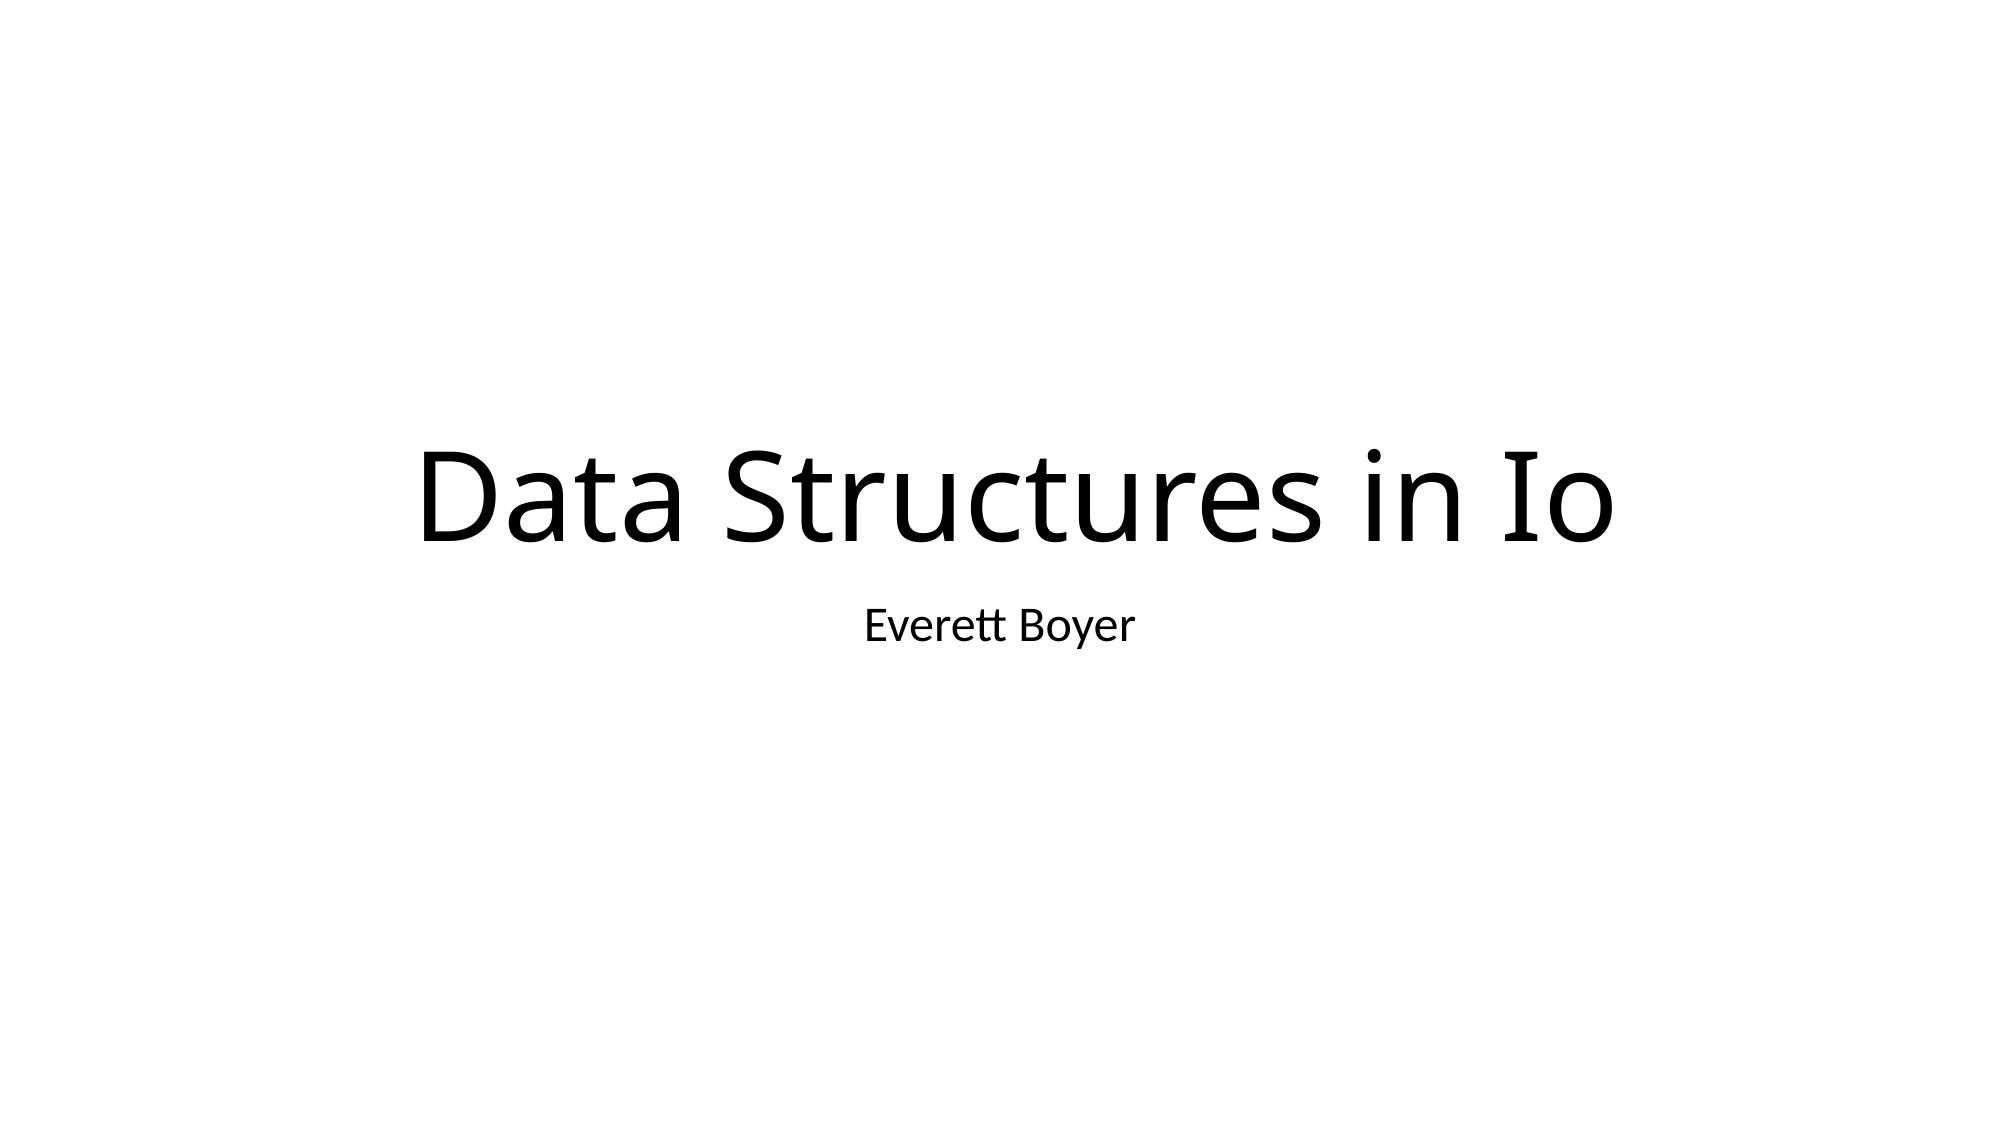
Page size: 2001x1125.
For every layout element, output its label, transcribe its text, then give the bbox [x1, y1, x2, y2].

title Data Structures in Io [249, 184, 1750, 576]
subtitle Everett Boyer [249, 590, 1750, 863]
